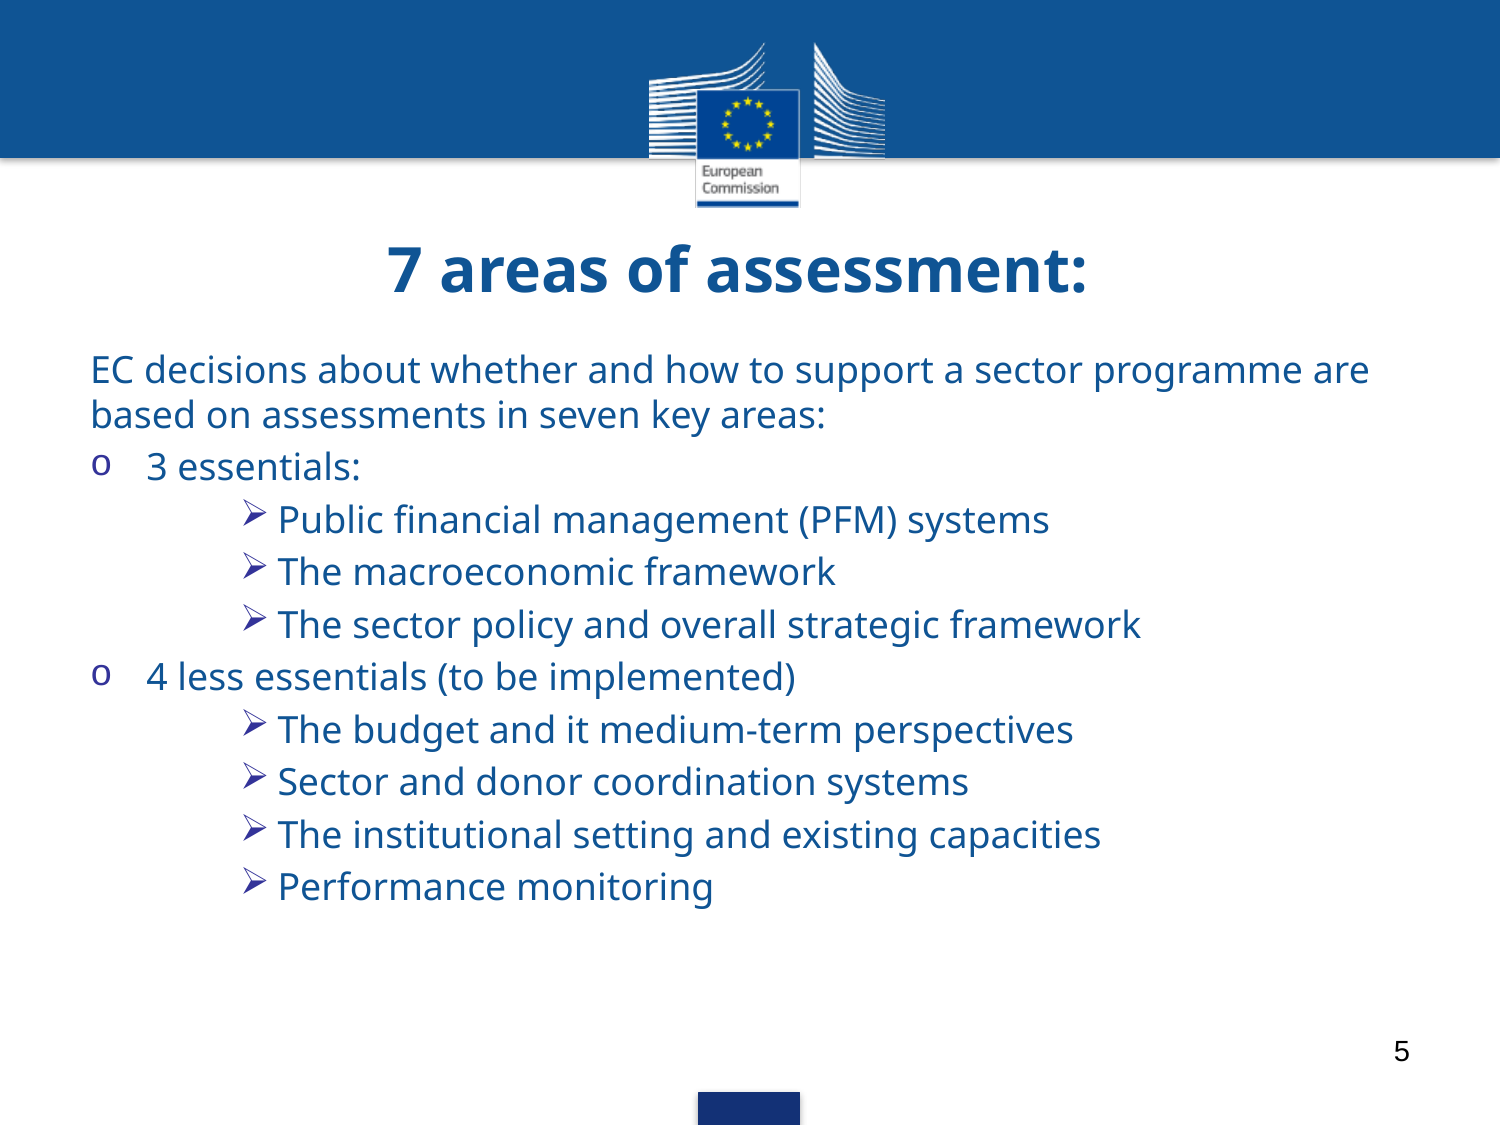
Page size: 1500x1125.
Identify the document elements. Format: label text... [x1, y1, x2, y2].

picture [649, 42, 885, 208]
slide_number 5 [1074, 1024, 1426, 1103]
list EC decisions about whether and how to support a sector programme are based on assessments in seven key areas: 3 essentials: Public financial management (PFM) systems The macroeconomic framework The sector policy and overall strategic framework 4 less essentials (to be implemented) The budget and it medium-term perspectives Sector and donor coordination systems The institutional setting and existing capacities Performance monitoring [75, 338, 1425, 988]
title 7 areas of assessment: [64, 219, 1412, 315]
